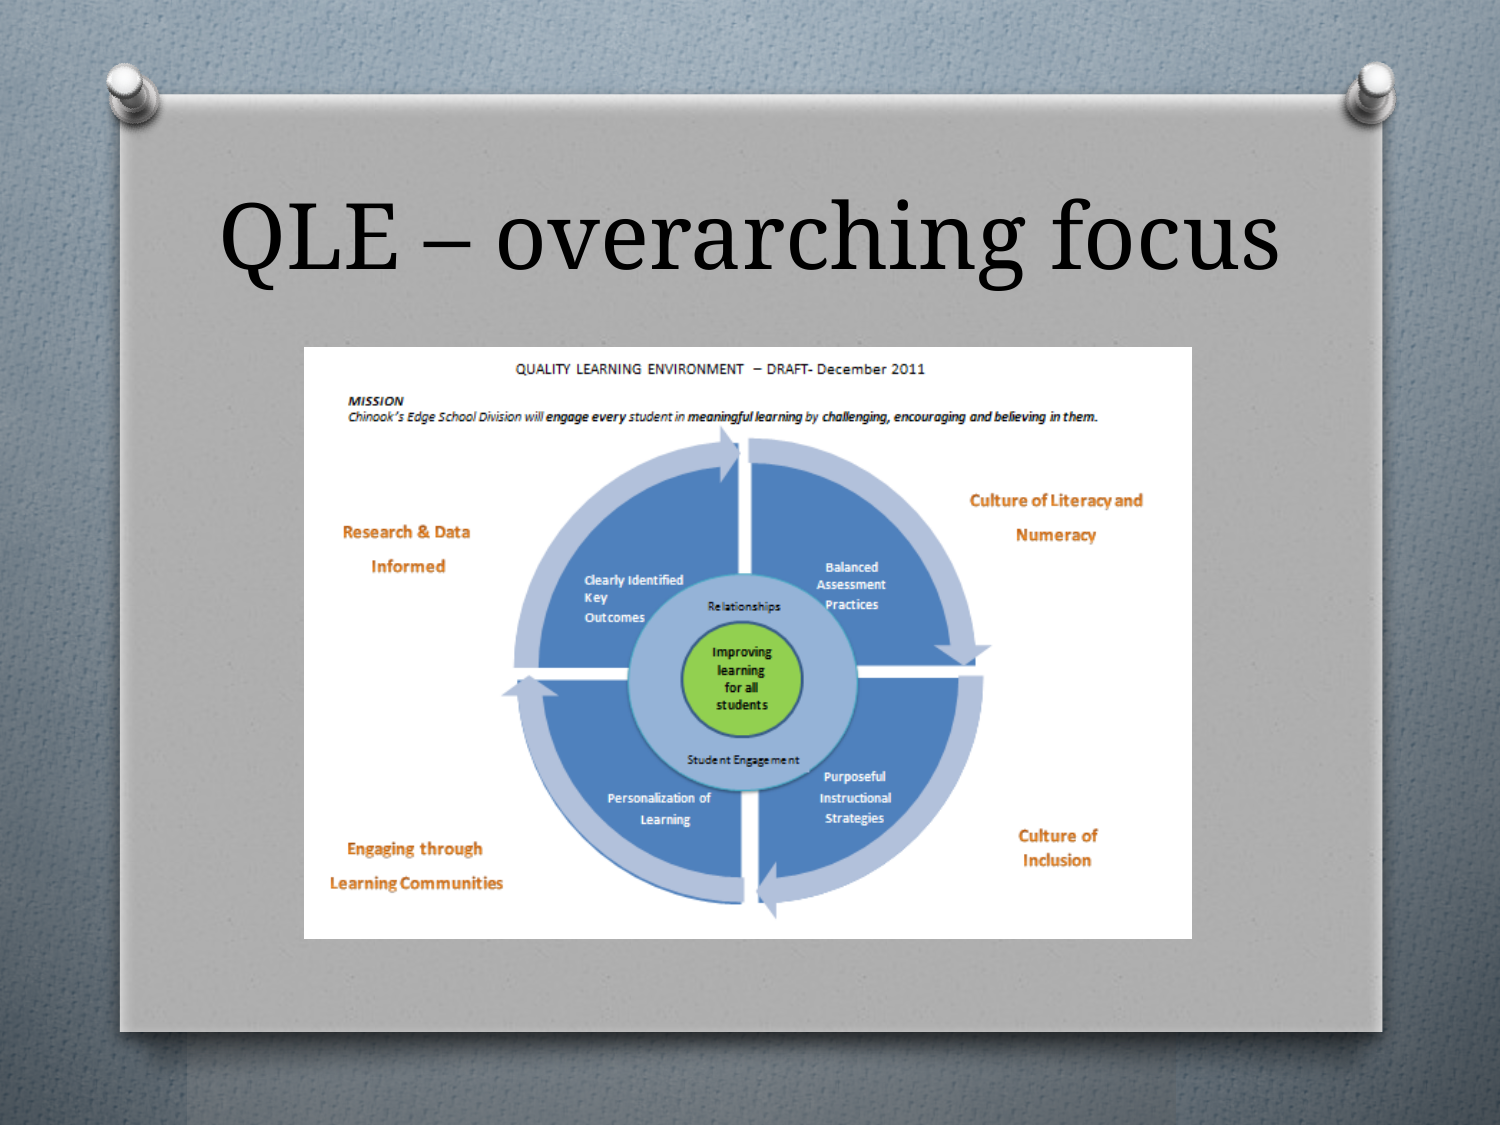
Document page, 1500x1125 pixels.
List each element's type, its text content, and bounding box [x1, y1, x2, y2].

picture [1317, 35, 1439, 156]
picture [75, 29, 198, 153]
title QLE – overarching focus [179, 134, 1323, 332]
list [304, 347, 1193, 939]
